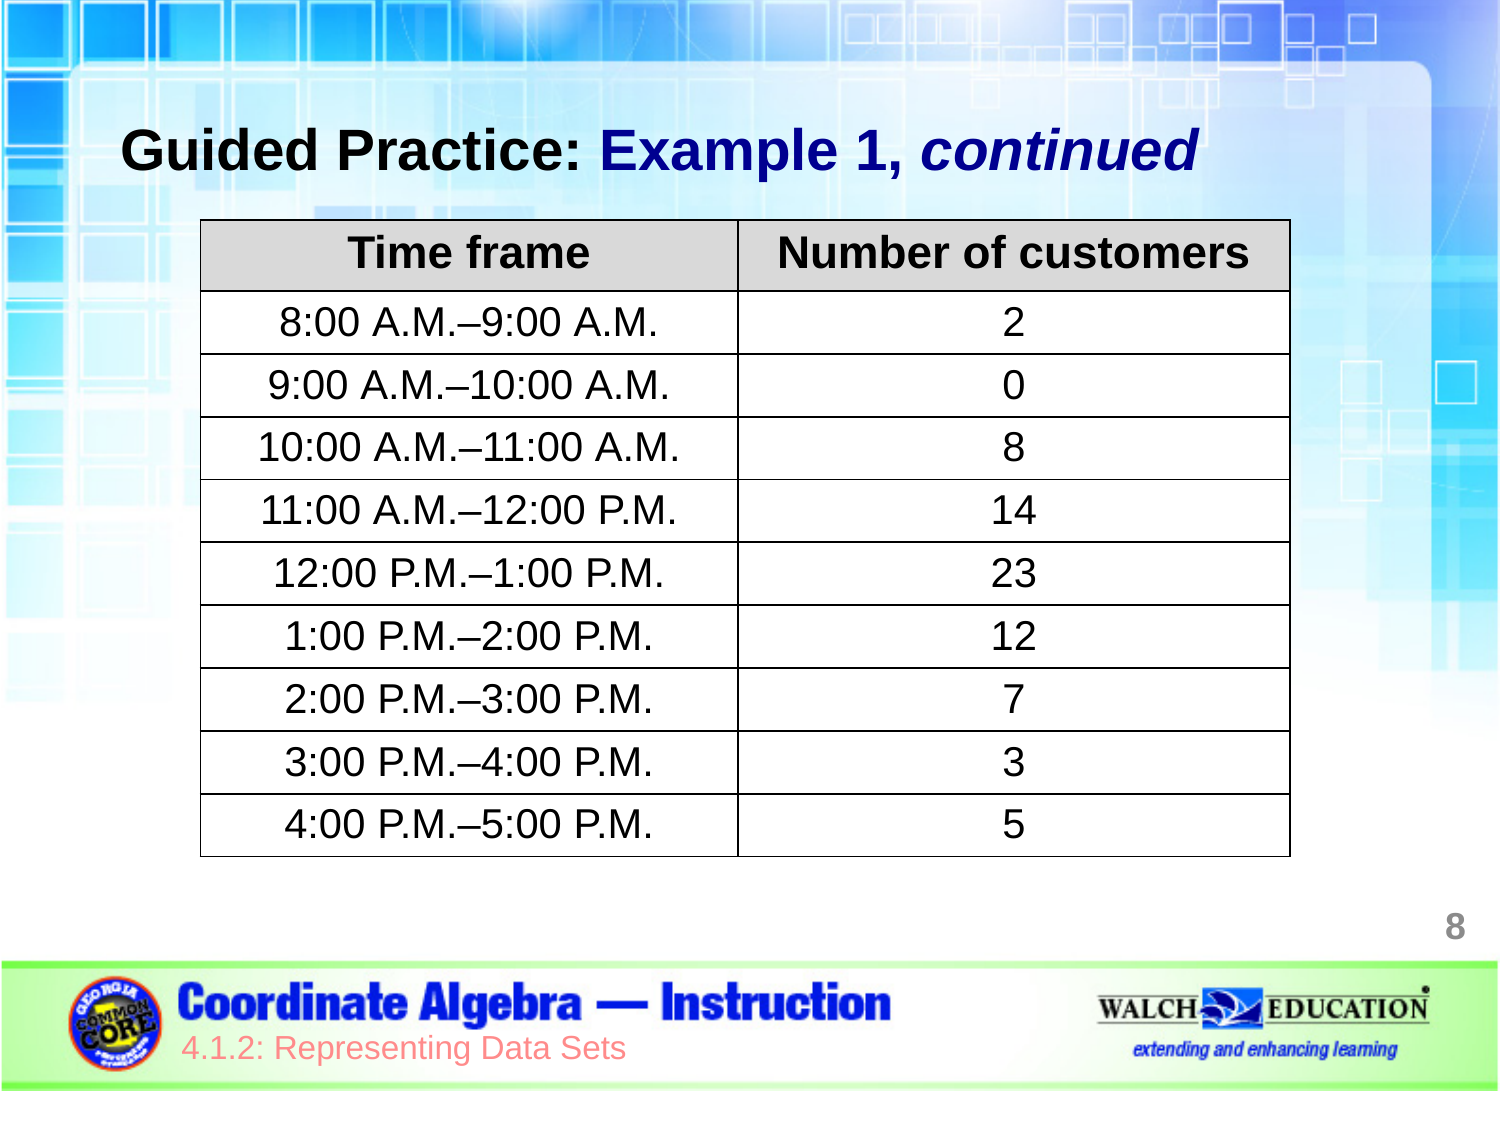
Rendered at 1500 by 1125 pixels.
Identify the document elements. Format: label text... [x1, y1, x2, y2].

table_cell 3:00 p.m.–4:00 p.m. [201, 732, 737, 793]
table_cell 14 [739, 480, 1289, 541]
table_cell 8:00 a.m.–9:00 a.m. [201, 292, 737, 353]
table_cell 23 [739, 543, 1289, 604]
table_cell 11:00 a.m.–12:00 p.m. [201, 480, 737, 541]
table_cell 10:00 a.m.–11:00 a.m. [201, 418, 737, 479]
slide_number 8 [1361, 901, 1481, 949]
table_cell 12:00 p.m.–1:00 p.m. [201, 543, 737, 604]
table_cell 3 [739, 732, 1289, 793]
table_cell 7 [739, 669, 1289, 730]
table_cell 0 [739, 355, 1289, 416]
table_cell 2:00 p.m.–3:00 p.m. [201, 669, 737, 730]
table_cell 8 [739, 418, 1289, 479]
table_cell 12 [739, 606, 1289, 667]
table_cell 4:00 p.m.–5:00 p.m. [201, 795, 737, 856]
table_cell 5 [739, 795, 1289, 856]
footer 4.1.2: Representing Data Sets [166, 1024, 1080, 1069]
table_cell 1:00 p.m.–2:00 p.m. [201, 606, 737, 667]
subtitle Guided Practice: Example 1, continued [105, 105, 1394, 925]
table_cell 2 [739, 292, 1289, 353]
table_header Time frame [201, 221, 737, 290]
table_header Number of customers [739, 221, 1289, 290]
table_cell 9:00 a.m.–10:00 a.m. [201, 355, 737, 416]
picture [1, 0, 1500, 1091]
